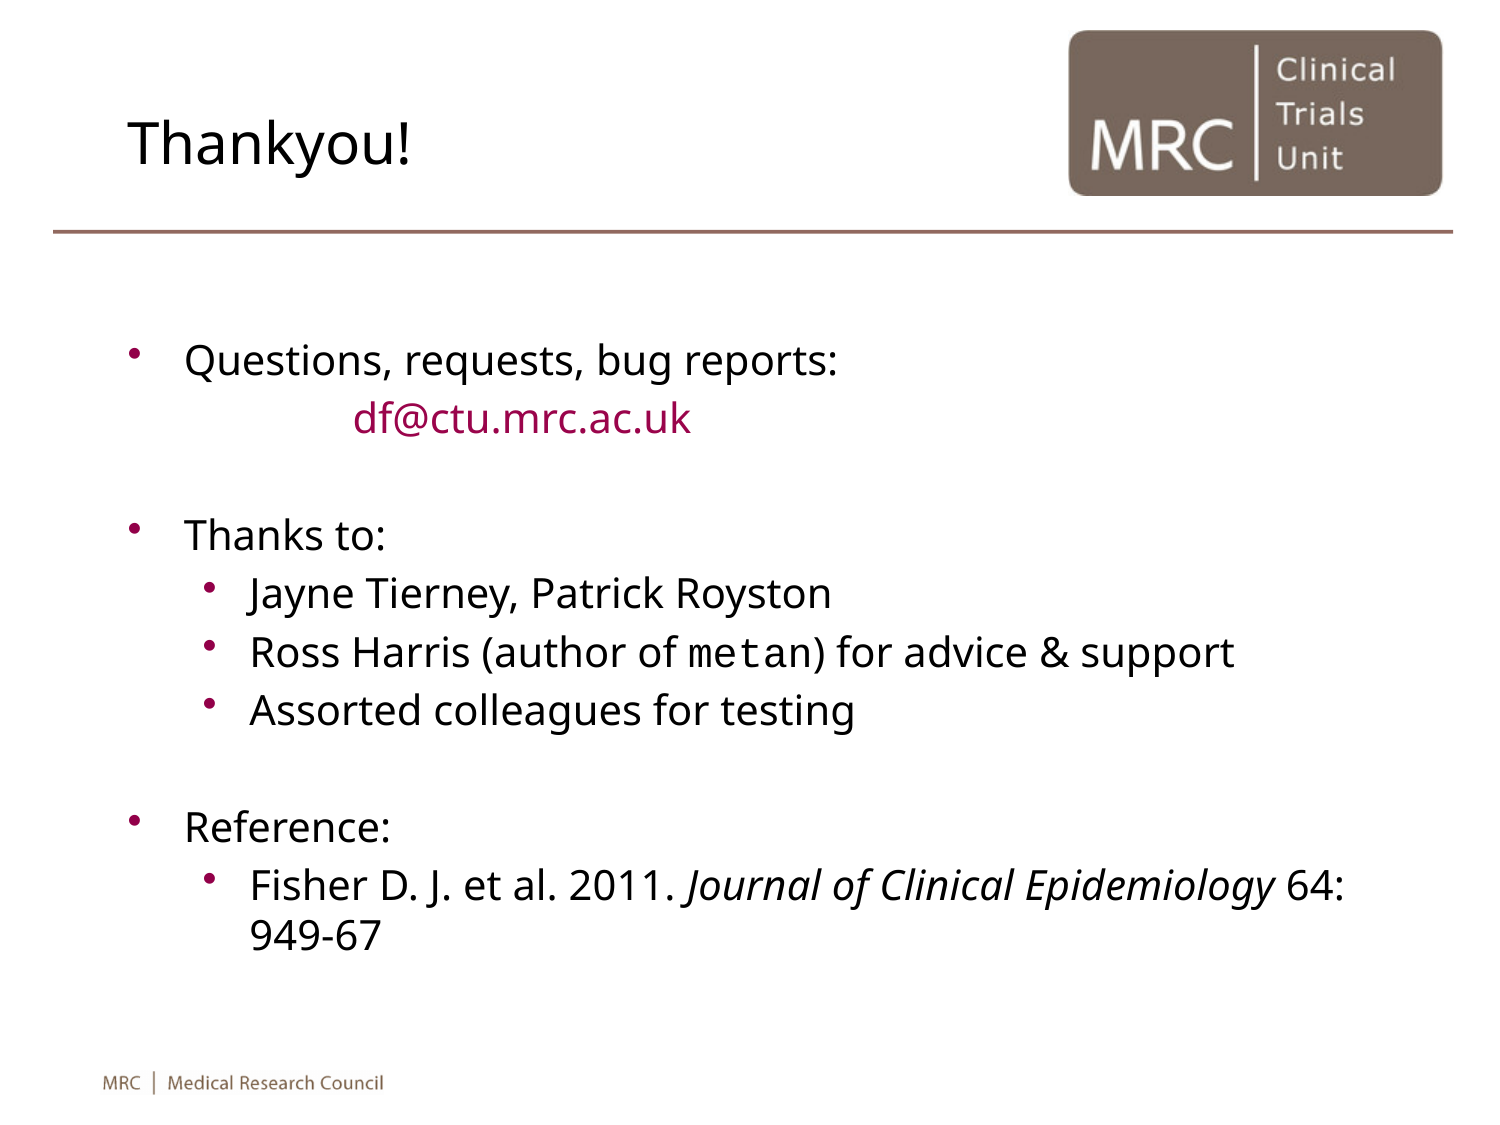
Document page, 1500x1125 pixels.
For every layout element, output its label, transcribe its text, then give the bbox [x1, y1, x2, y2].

picture [1068, 30, 1445, 197]
list Questions, requests, bug reports: df@ctu.mrc.ac.uk Thanks to: Jayne Tierney, Patrick Royston Ross Harris (author of metan) for advice & support Assorted colleagues for testing Reference: Fisher D. J. et al. 2011. Journal of Clinical Epidemiology 64: 949-67 [112, 326, 1388, 994]
picture [100, 1070, 384, 1095]
title Thankyou! [112, 75, 1397, 208]
